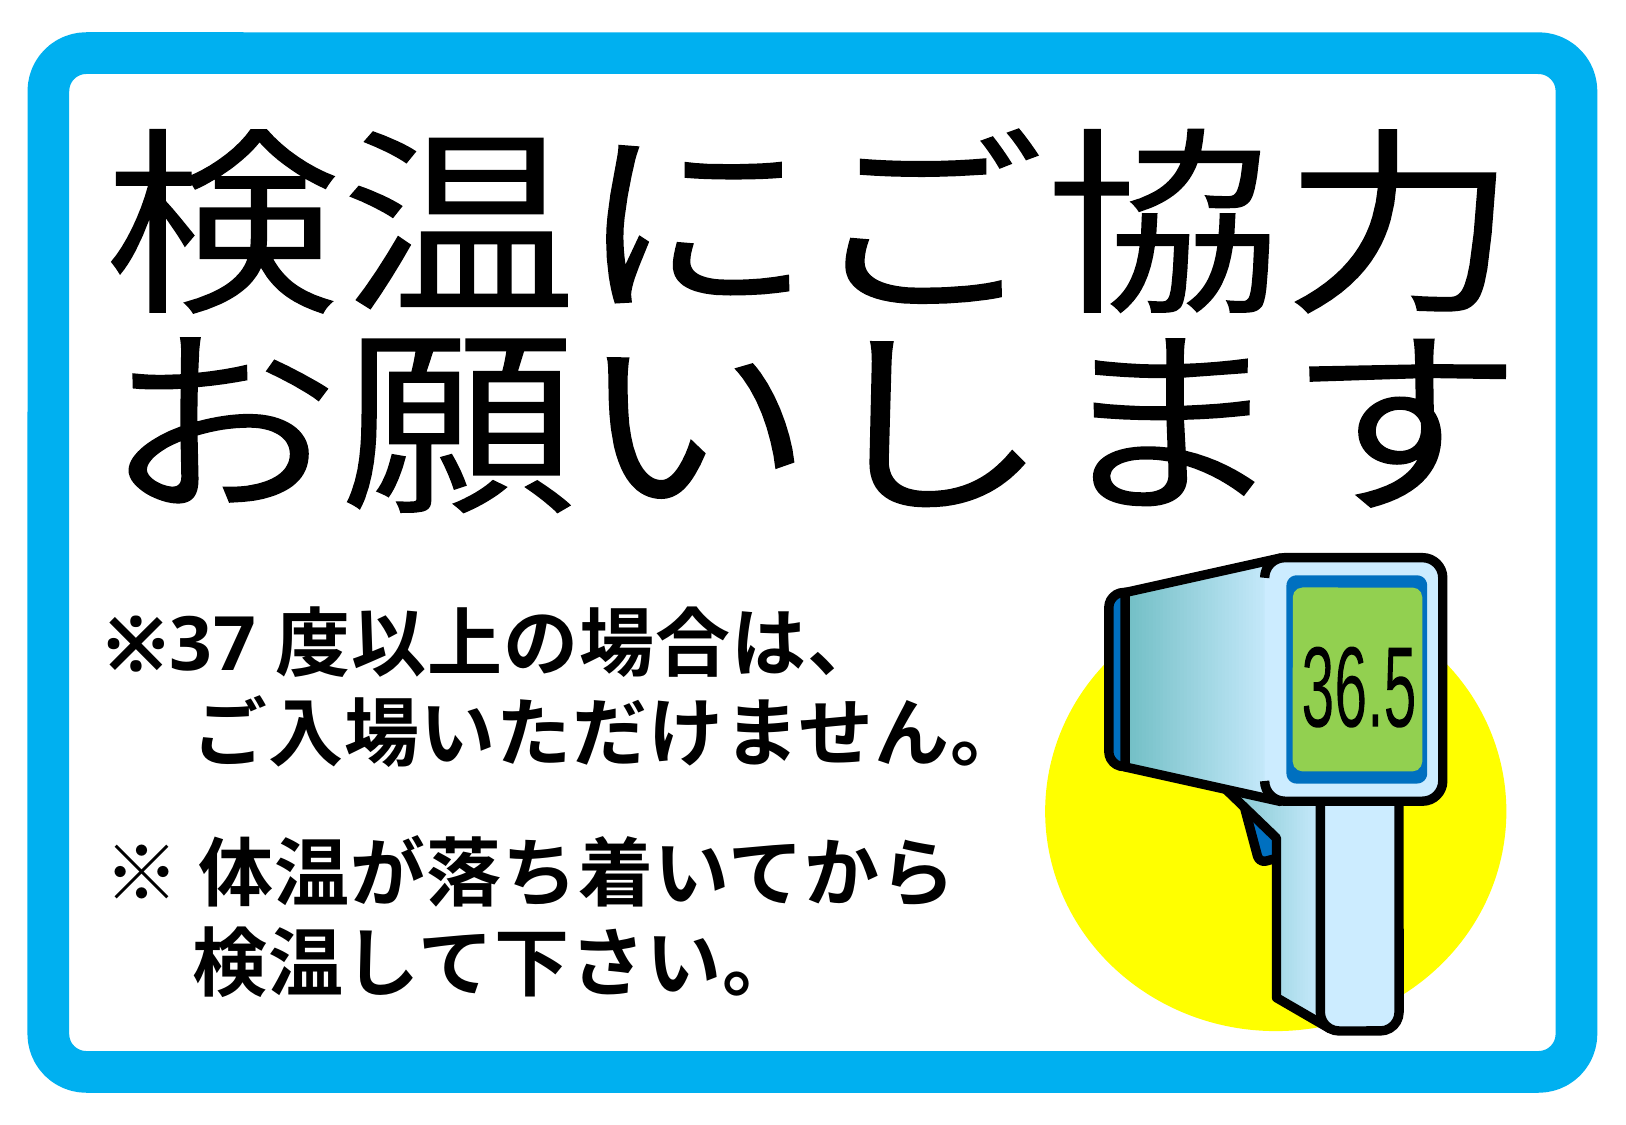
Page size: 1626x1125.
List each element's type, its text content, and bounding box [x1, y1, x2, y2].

text_box [46, 50, 1579, 1075]
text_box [1044, 557, 1507, 1032]
text_box ※37度以上の場合は、 ご入場いただけません。 ※体温が落ち着いてから 検温して下さい。 [89, 588, 1039, 1013]
